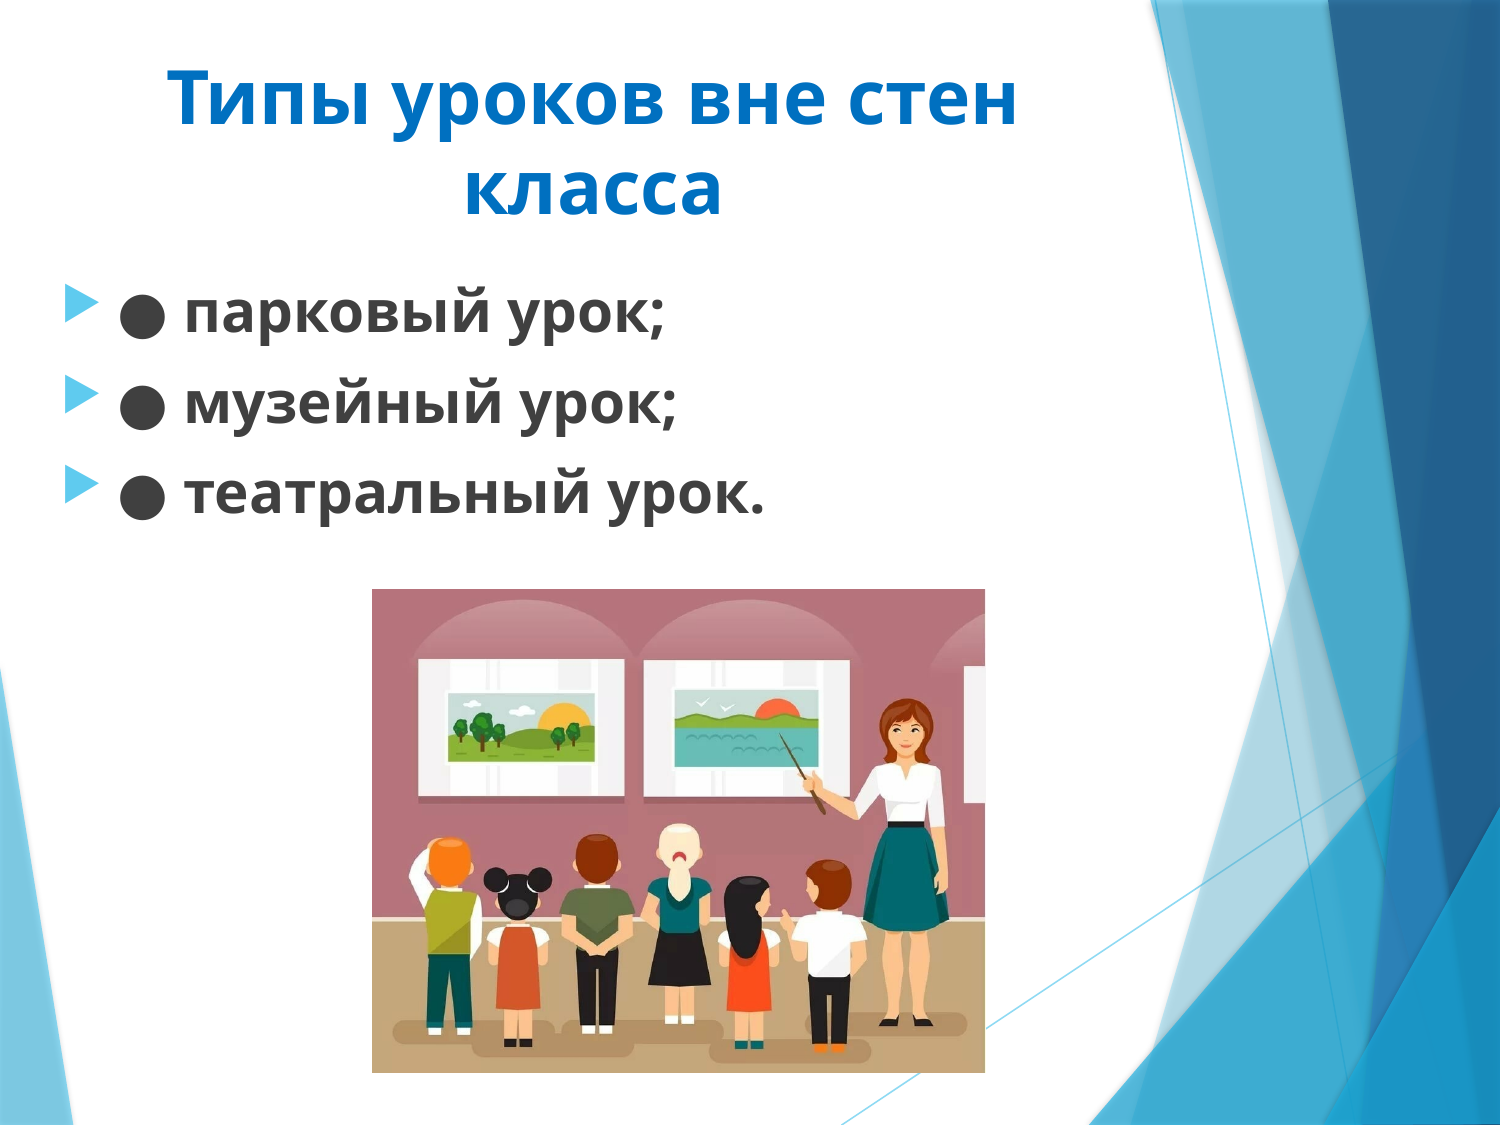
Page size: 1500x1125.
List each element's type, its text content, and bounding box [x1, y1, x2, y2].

list ● парковый урок; ● музейный урок; ● театральный урок. [45, 266, 1142, 992]
title Типы уроков вне стен класса [45, 41, 1142, 266]
picture [372, 589, 986, 1074]
